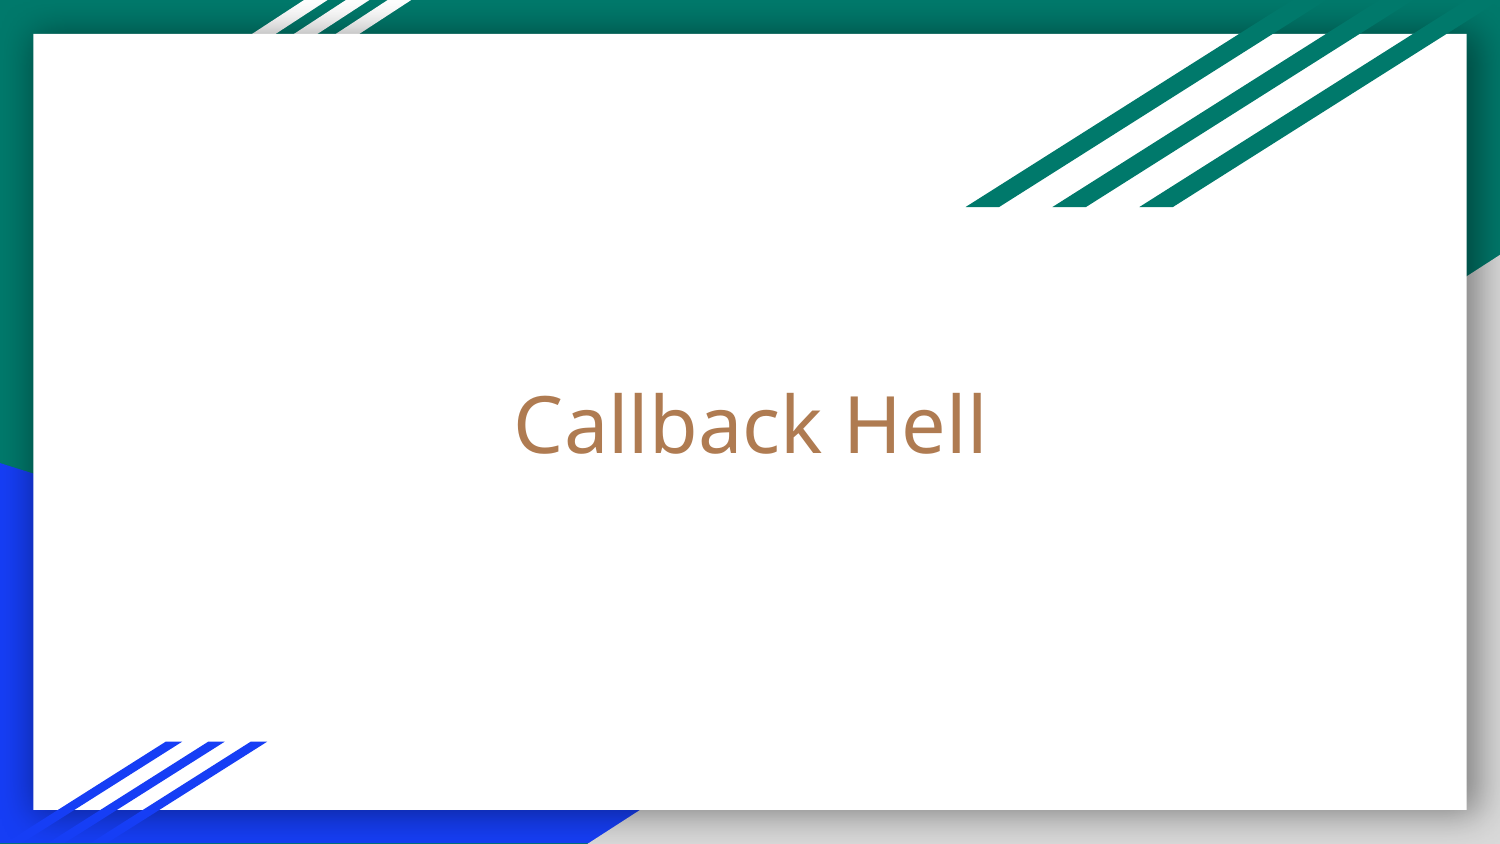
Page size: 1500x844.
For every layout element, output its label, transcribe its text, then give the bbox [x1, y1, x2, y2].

title Callback Hell [228, 213, 1274, 630]
